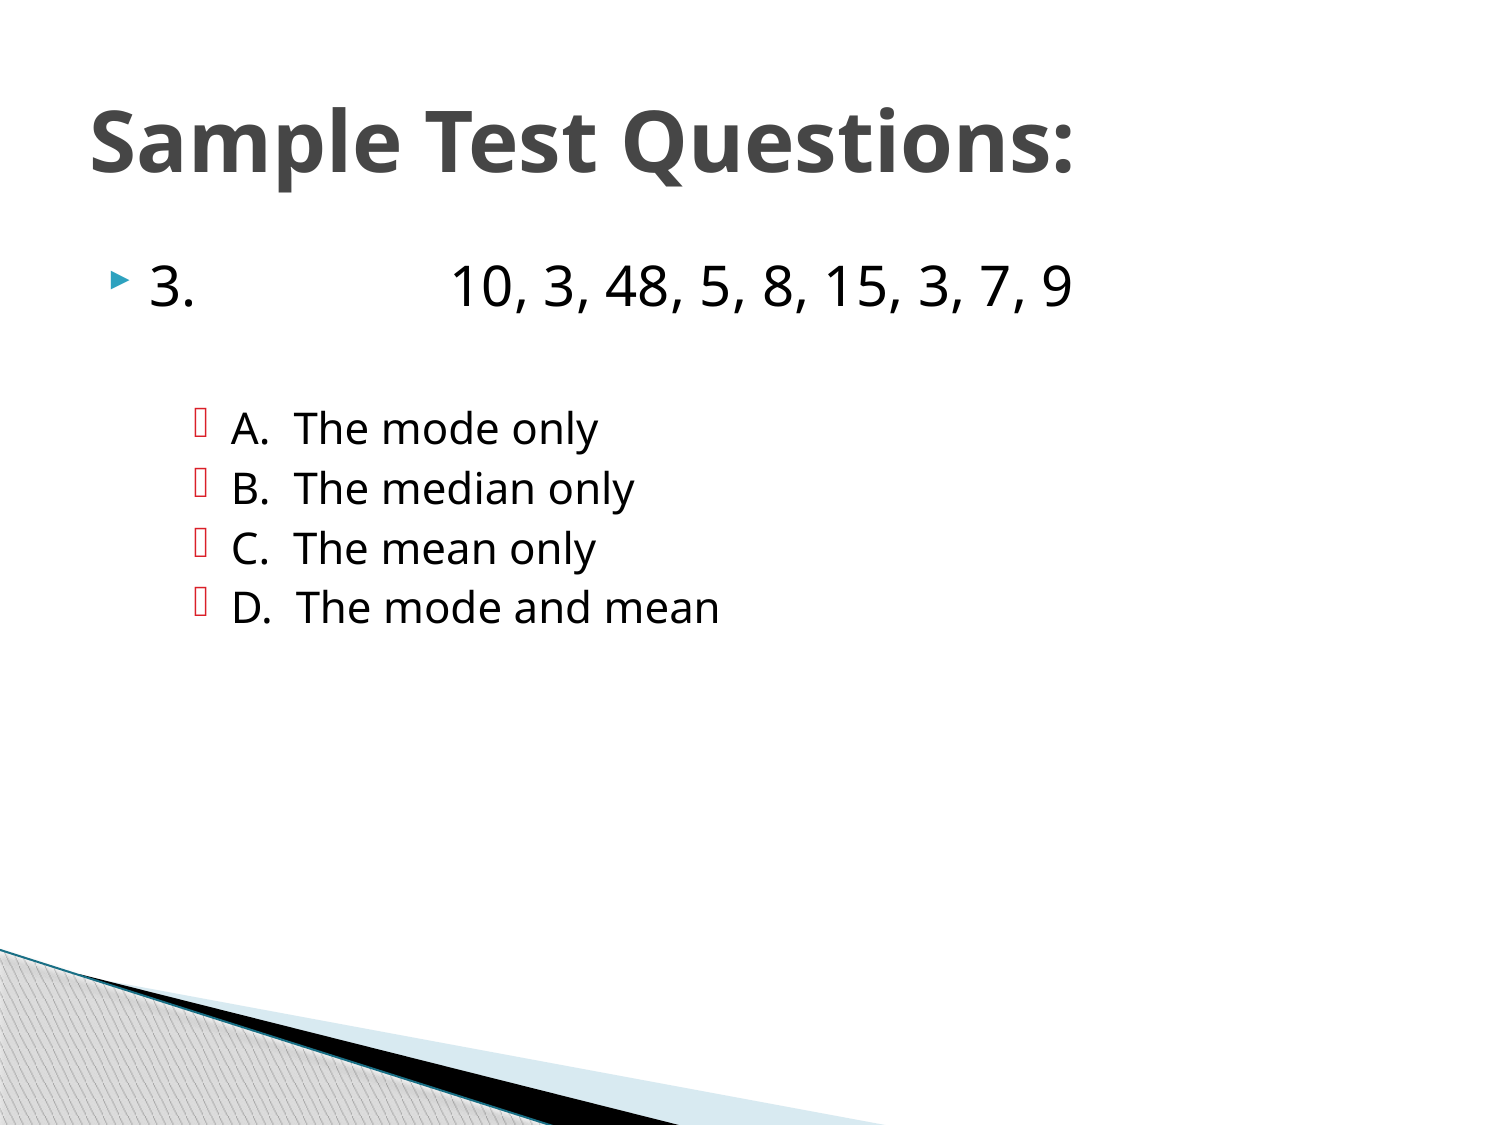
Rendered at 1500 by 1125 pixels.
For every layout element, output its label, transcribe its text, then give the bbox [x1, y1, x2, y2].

list 3. 10, 3, 48, 5, 8, 15, 3, 7, 9 A. The mode only B. The median only C. The mean only D. The mode and mean [75, 243, 1425, 986]
title Sample Test Questions: [75, 45, 1425, 233]
